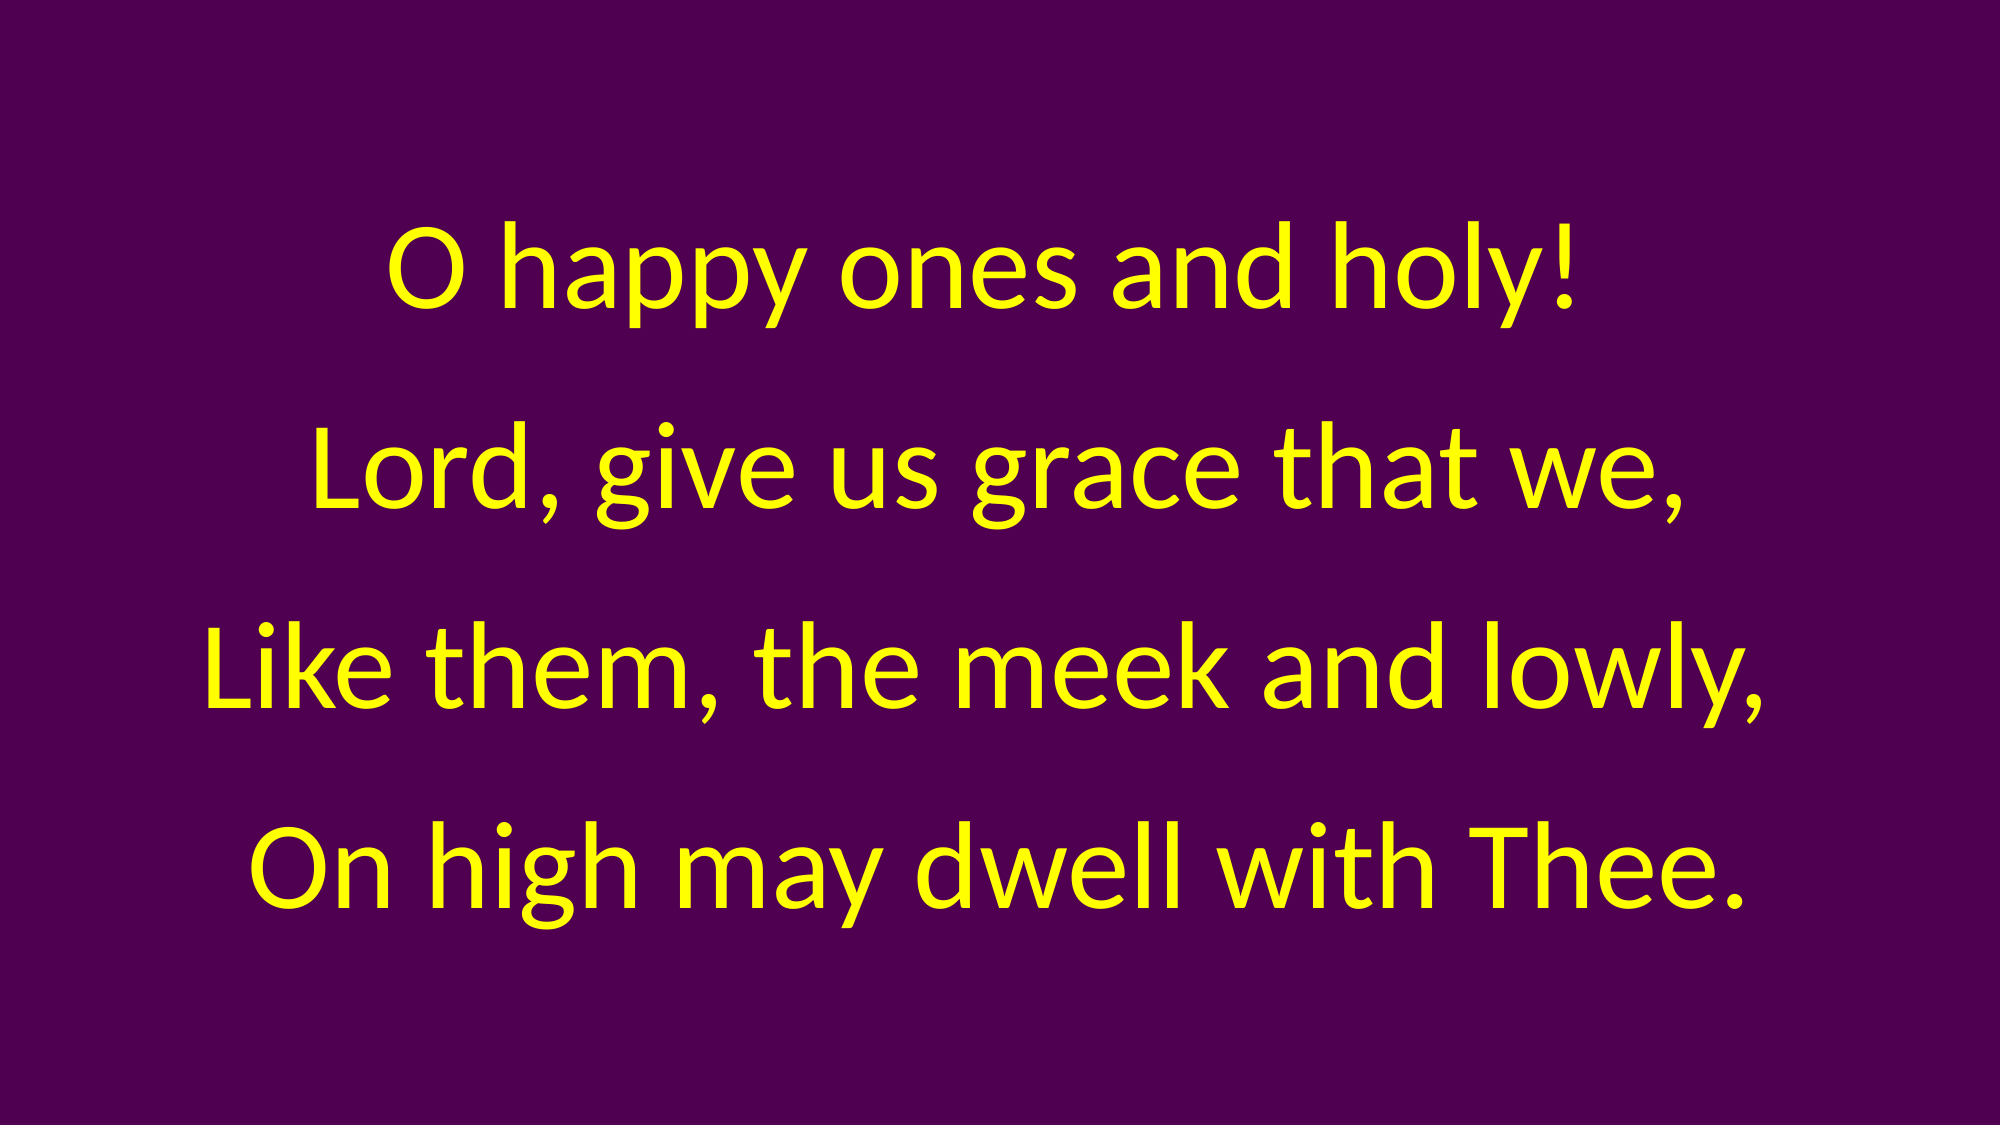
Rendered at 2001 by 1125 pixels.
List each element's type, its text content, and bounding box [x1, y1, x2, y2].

text_box O happy ones and holy! Lord, give us grace that we, Like them, the meek and lowly, On high may dwell with Thee. [0, 175, 2000, 941]
